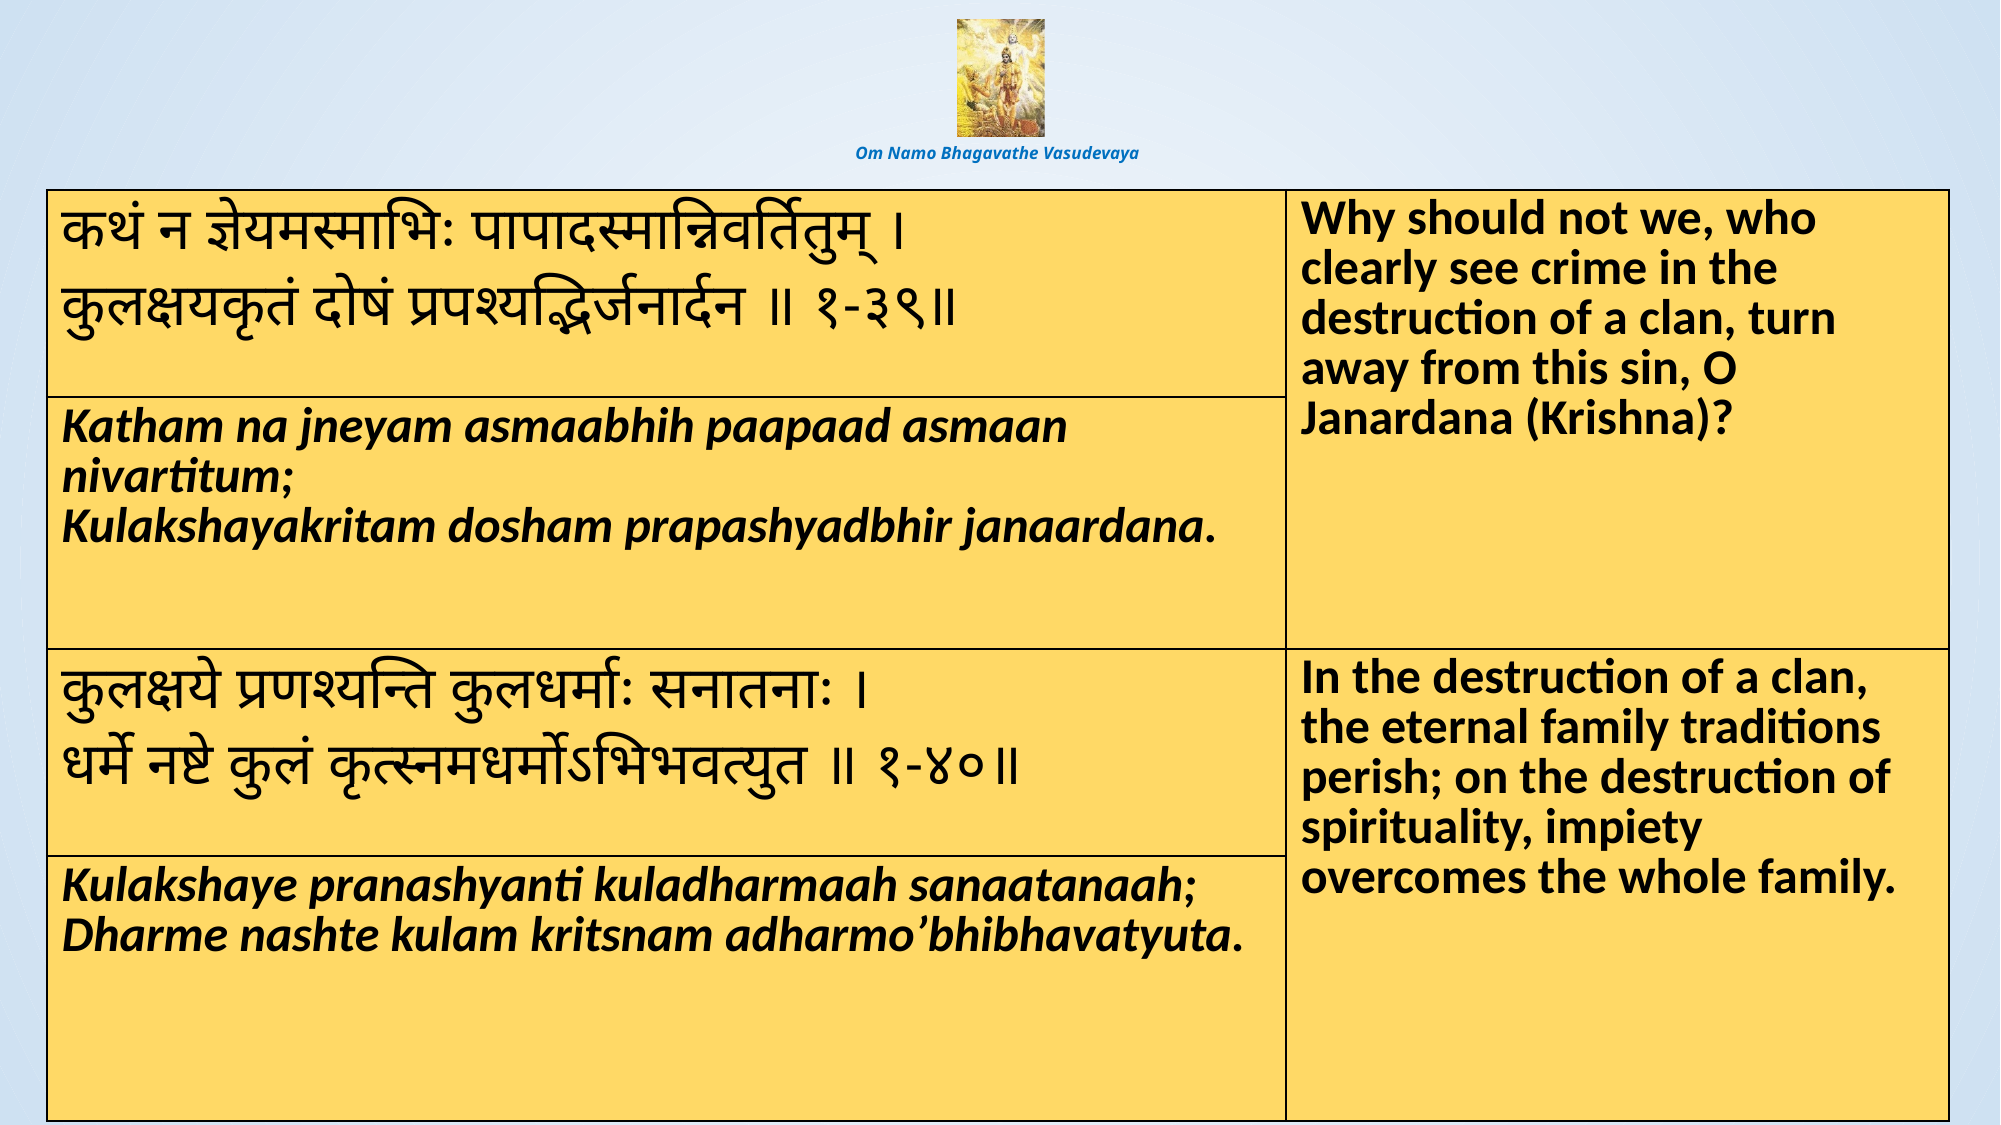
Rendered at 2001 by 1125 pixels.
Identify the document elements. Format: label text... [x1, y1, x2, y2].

table_header In the destruction of a clan, the eternal family traditions perish; on the destruction of spirituality, impiety overcomes the whole family. [1287, 650, 1948, 1120]
picture [957, 19, 1045, 136]
table_header कथं न ज्ञेयमस्माभिः पापादस्मान्निवर्तितुम् । कुलक्षयकृतं दोषं प्रपश्यद्भिर्जनार्दन ॥ १-३९॥ [48, 191, 1285, 396]
table_cell Katham na jneyam asmaabhih paapaad asmaan nivartitum; Kulakshayakritam dosham prapashyadbhir janaardana. [48, 398, 1285, 648]
table_header Why should not we, who clearly see crime in the destruction of a clan, turn away from this sin, O Janardana (Krishna)? [1287, 191, 1948, 648]
title Om Namo Bhagavathe Vasudevaya [135, 136, 1861, 171]
table_header कुलक्षये प्रणश्यन्ति कुलधर्माः सनातनाः । धर्मे नष्टे कुलं कृत्स्नमधर्मोऽभिभवत्युत ॥ १-४०॥ [48, 650, 1285, 855]
table_cell Kulakshaye pranashyanti kuladharmaah sanaatanaah; Dharme nashte kulam kritsnam adharmo’bhibhavatyuta. [48, 857, 1285, 1120]
